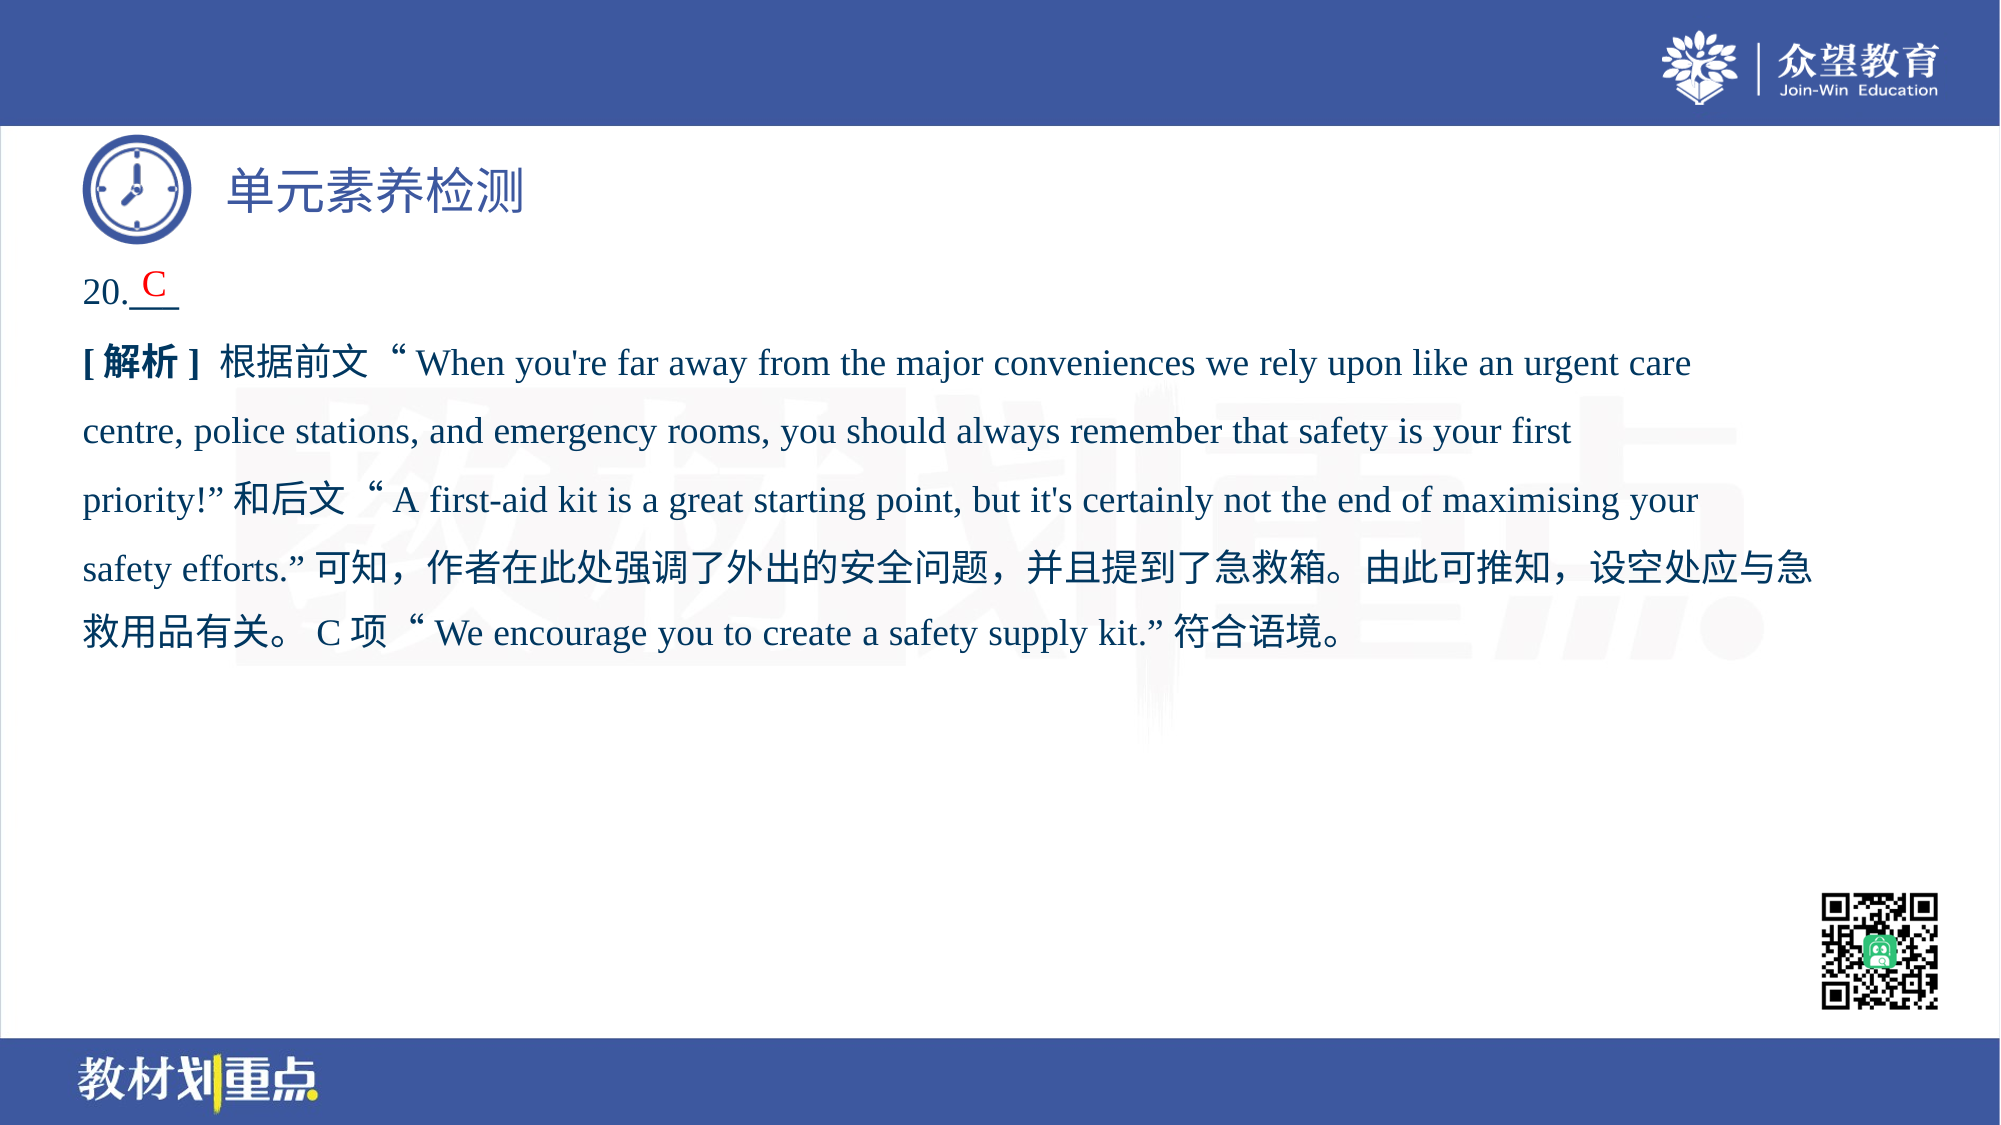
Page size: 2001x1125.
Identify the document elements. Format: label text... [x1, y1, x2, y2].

picture [0, 0, 2000, 1125]
text_box 20.___ [82, 247, 1817, 306]
text_box C [128, 238, 181, 298]
text_box [解析] 根据前文“When you're far away from the major conveniences we rely upon like an urgent care centre, police stations, and emergency rooms, you should always remember that safety is your first priority!”和后文“A first-aid kit is a great starting point, but it's certainly not the end of maximising your safety efforts.”可知，作者在此处强调了外出的安全问题，并且提到了急救箱。由此可推知，设空处应与急 救用品有关。C项“We encourage you to create a safety supply kit.”符合语境。 [82, 313, 1817, 647]
